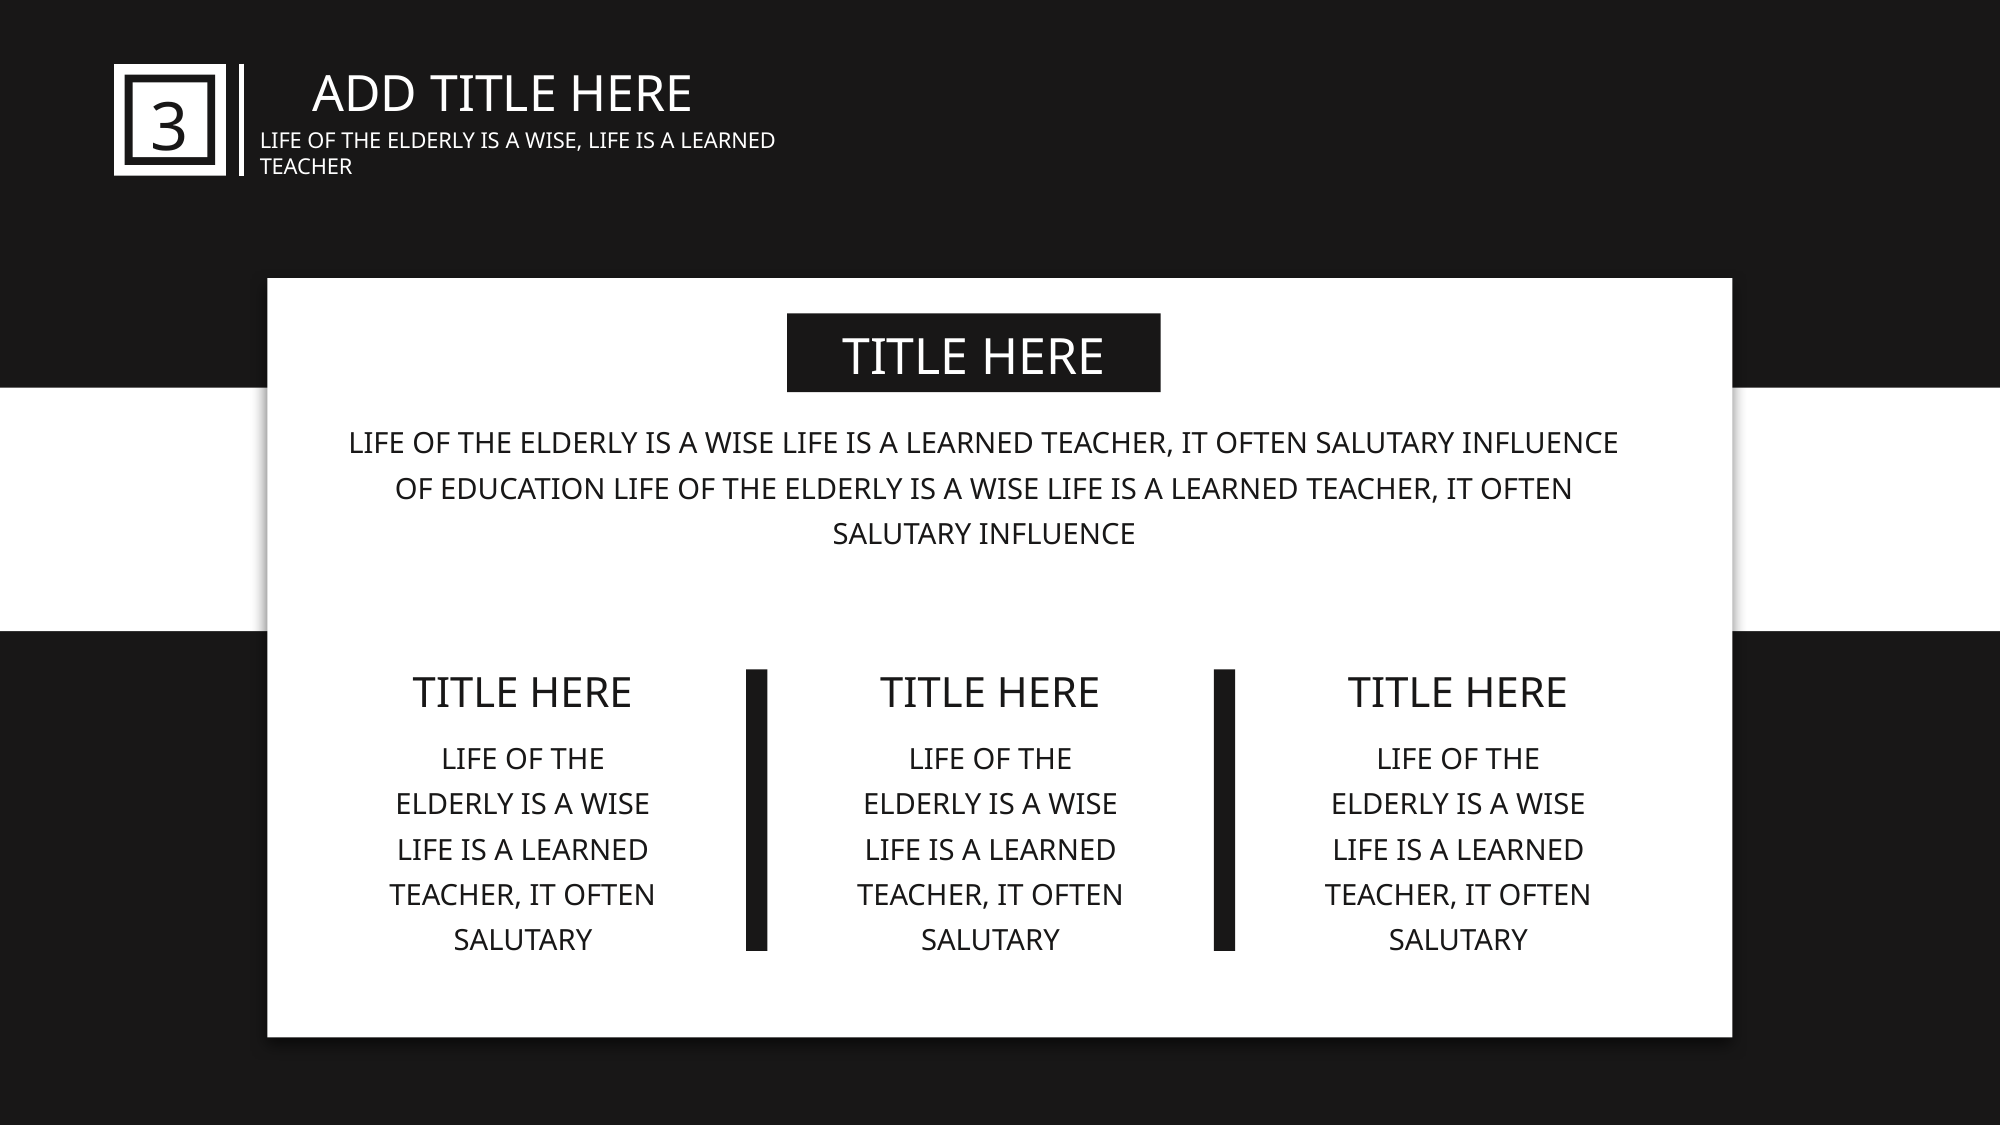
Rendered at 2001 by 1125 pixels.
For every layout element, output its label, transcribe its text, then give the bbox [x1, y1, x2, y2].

text_box [0, 387, 254, 632]
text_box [364, 658, 682, 968]
text_box [1746, 387, 2000, 632]
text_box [832, 658, 1149, 968]
text_box [266, 277, 1733, 1038]
text_box [745, 668, 768, 952]
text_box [114, 54, 841, 188]
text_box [787, 313, 1161, 393]
text_box [1213, 668, 1236, 952]
text_box LIFE OF THE ELDERLY IS A WISE LIFE IS A LEARNED TEACHER, IT OFTEN SALUTARY INFLUENCE OF EDUCATION LIFE OF THE ELDERLY IS A WISE LIFE IS A LEARNED TEACHER, IT OFTEN SALUTARY INFLUENCE [332, 406, 1637, 558]
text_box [1300, 658, 1617, 968]
